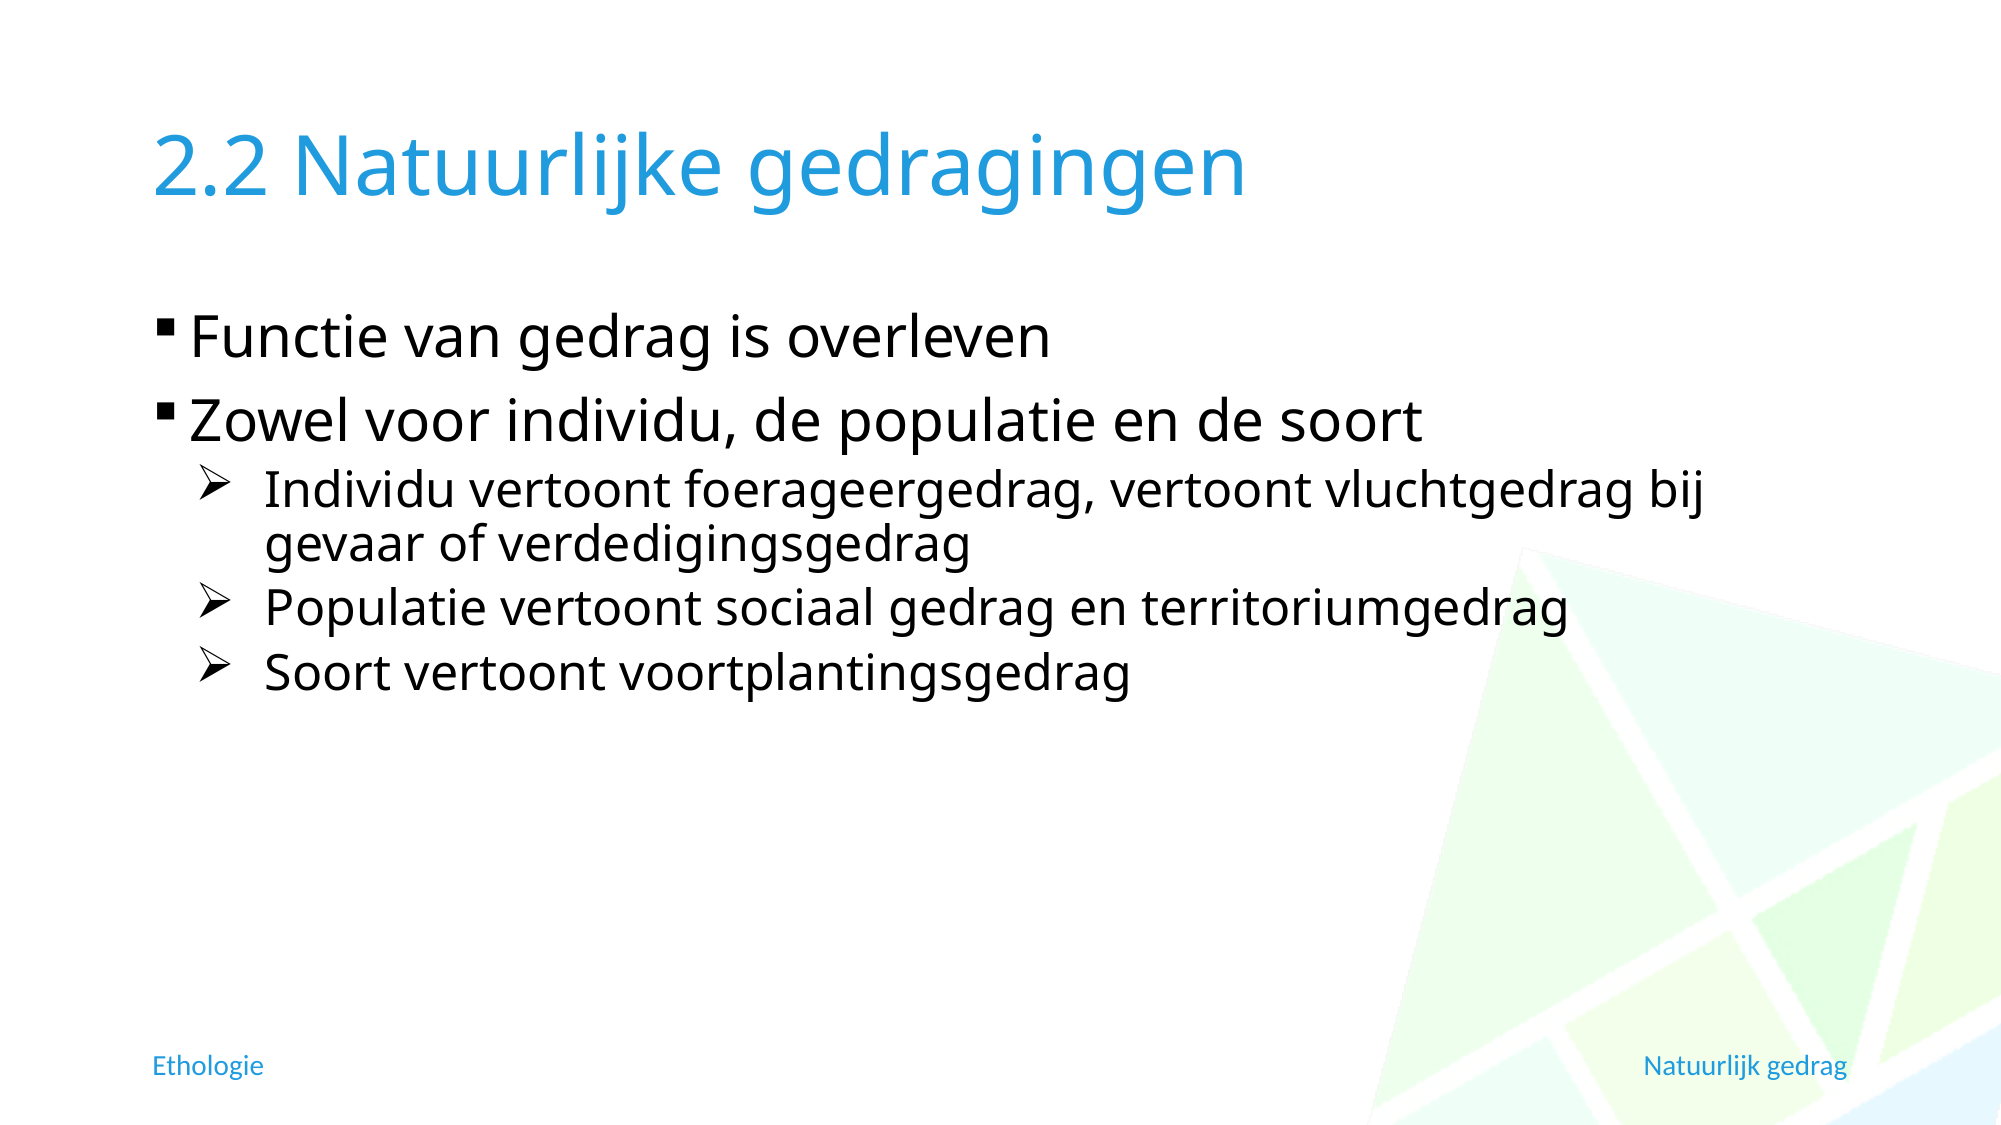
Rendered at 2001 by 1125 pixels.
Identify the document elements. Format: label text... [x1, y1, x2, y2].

list Natuurlijk gedrag [1412, 1042, 1863, 1103]
list Functie van gedrag is overleven Zowel voor individu, de populatie en de soort Individu vertoont foerageergedrag, vertoont vluchtgedrag bij gevaar of verdedigingsgedrag Populatie vertoont sociaal gedrag en territoriumgedrag Soort vertoont voortplantingsgedrag [137, 299, 1863, 1014]
list Ethologie [137, 1042, 588, 1103]
title 2.2 Natuurlijke gedragingen [137, 59, 1863, 278]
